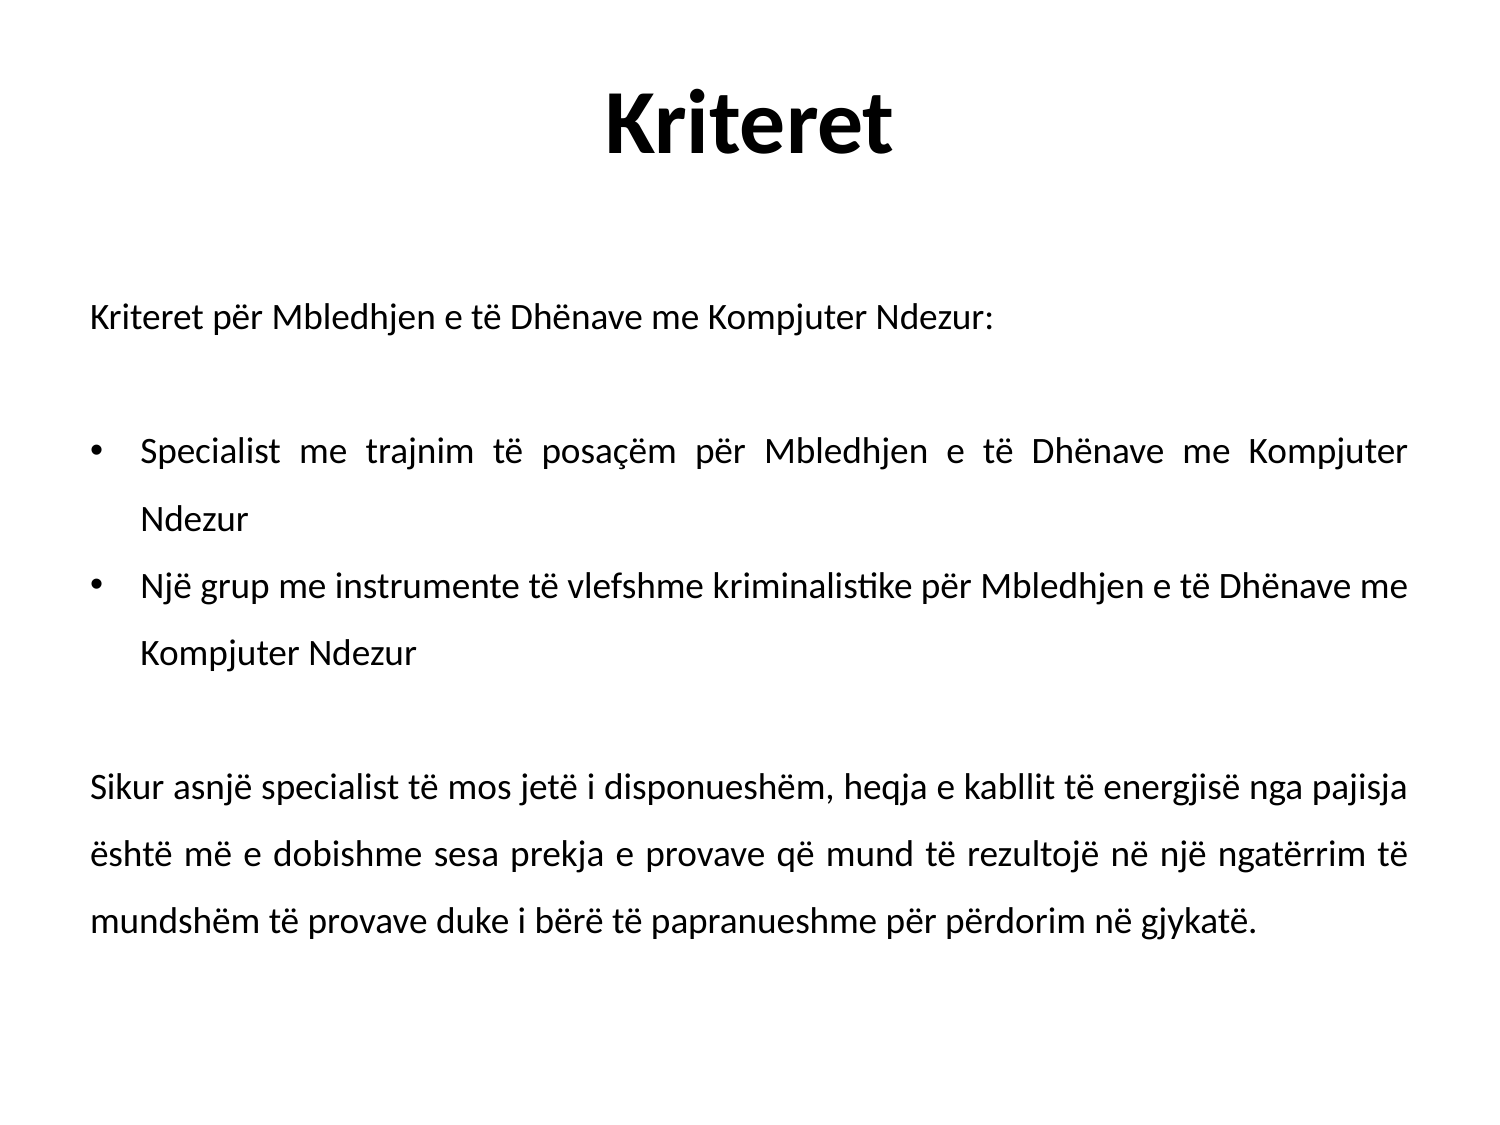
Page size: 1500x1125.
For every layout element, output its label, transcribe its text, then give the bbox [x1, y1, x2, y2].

list Kriteret për Mbledhjen e të Dhënave me Kompjuter Ndezur: Specialist me trajnim të posaçëm për Mbledhjen e të Dhënave me Kompjuter Ndezur Një grup me instrumente të vlefshme kriminalistike për Mbledhjen e të Dhënave me Kompjuter Ndezur Sikur asnjë specialist të mos jetë i disponueshëm, heqja e kabllit të energjisë nga pajisja është më e dobishme sesa prekja e provave që mund të rezultojë në një ngatërrim të mundshëm të provave duke i bërë të papranueshme për përdorim në gjykatë. [75, 262, 1425, 1005]
title Kriteret [75, 45, 1425, 188]
